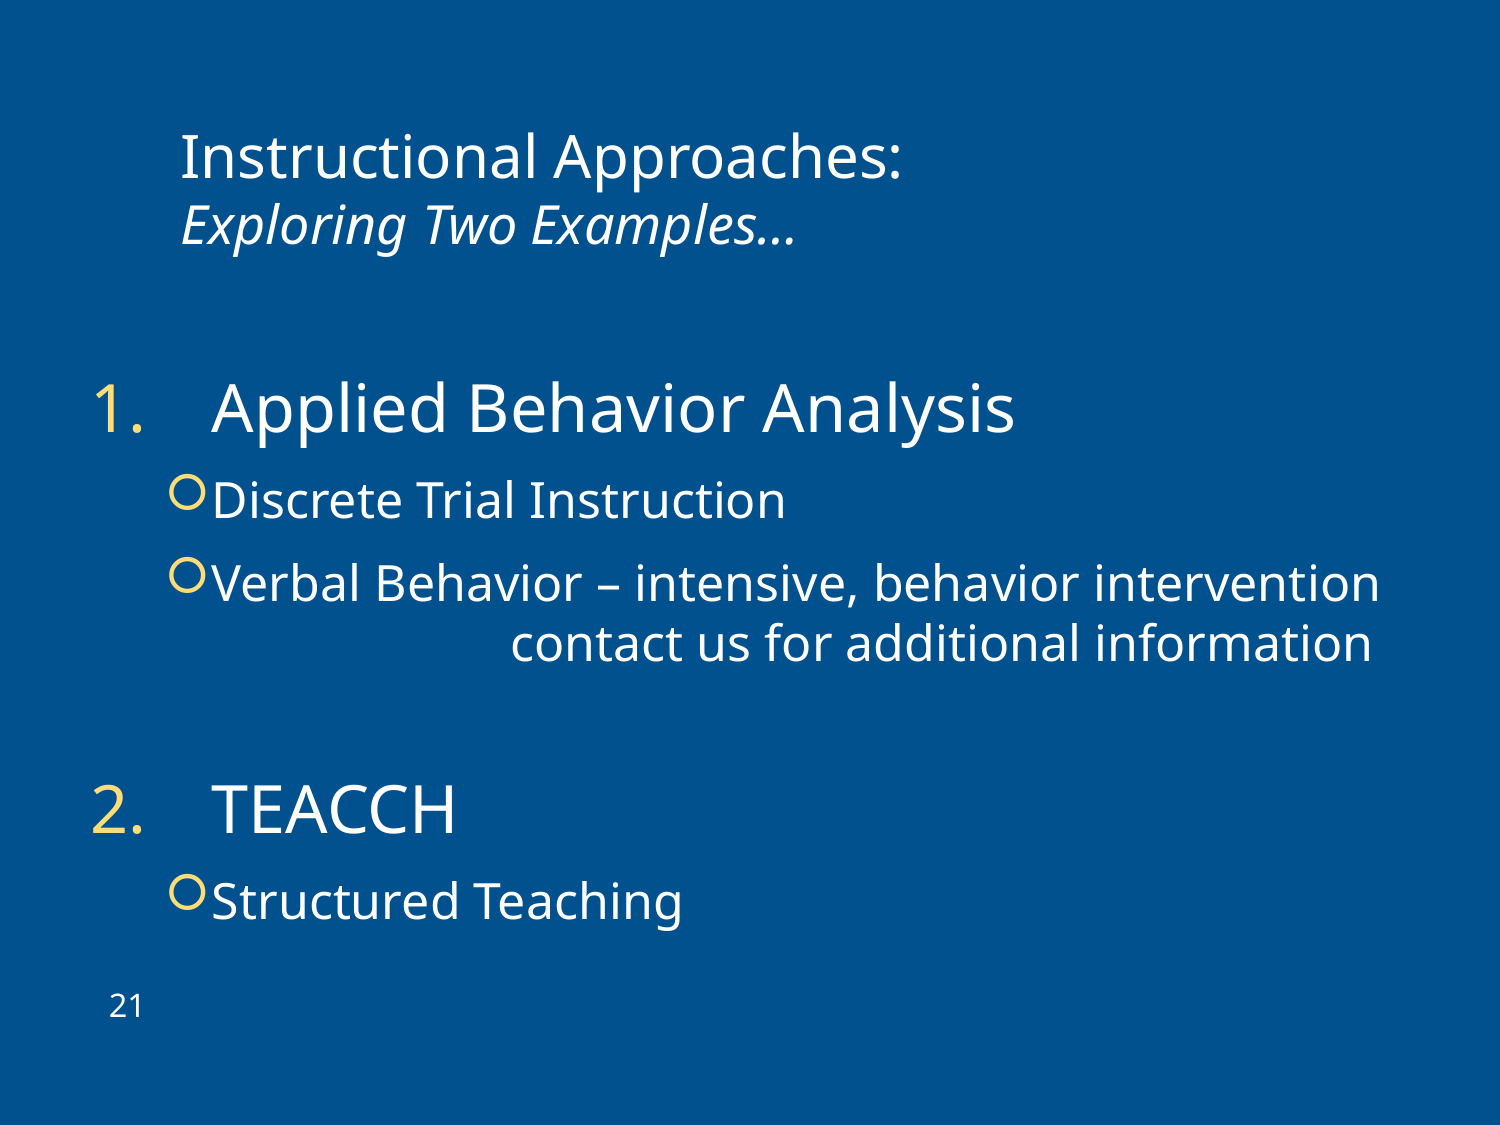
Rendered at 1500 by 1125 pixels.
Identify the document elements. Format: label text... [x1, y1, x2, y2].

title Instructional Approaches: Exploring Two Examples… [165, 110, 1335, 263]
slide_number 21 [93, 976, 194, 1037]
list Applied Behavior Analysis Discrete Trial Instruction Verbal Behavior – intensive, behavior intervention contact us for additional information TEACCH Structured Teaching [75, 450, 1498, 1125]
